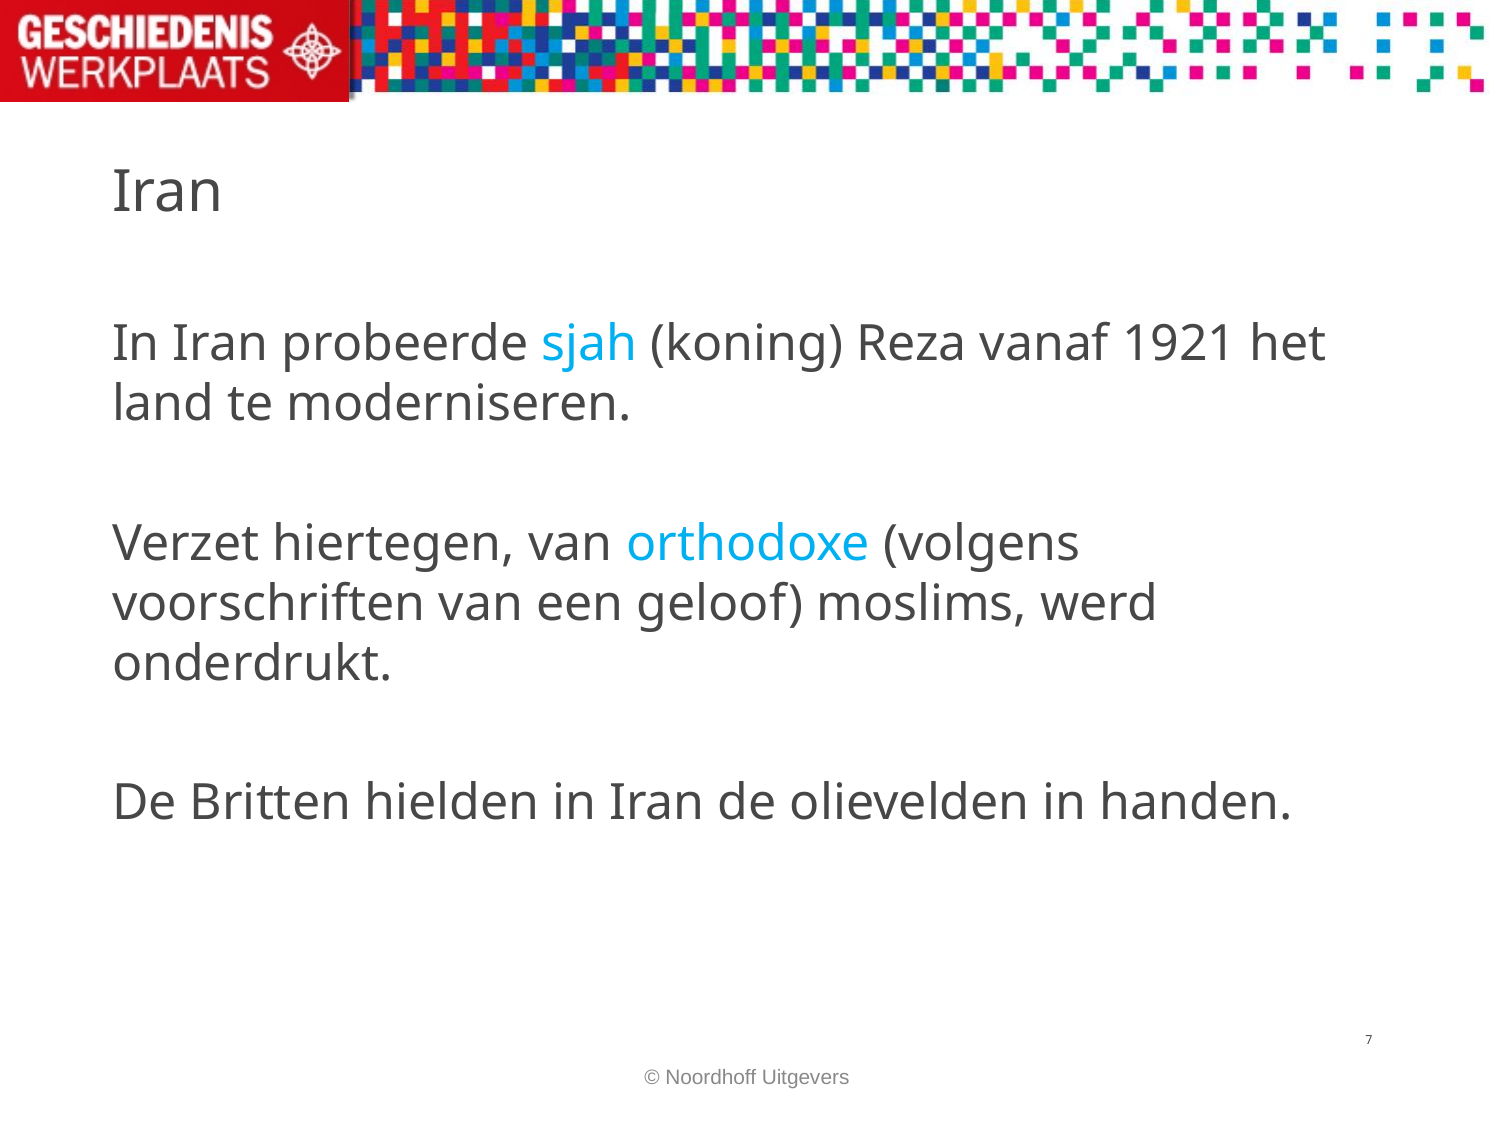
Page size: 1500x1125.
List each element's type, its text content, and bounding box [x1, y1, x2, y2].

list In Iran probeerde sjah (koning) Reza vanaf 1921 het land te moderniseren. Verzet hiertegen, van orthodoxe (volgens voorschriften van een geloof) moslims, werd onderdrukt. De Britten hielden in Iran de olievelden in handen. [112, 302, 1409, 988]
title Iran [112, 145, 1401, 256]
text_box © Noordhoff Uitgevers [512, 1045, 988, 1106]
slide_number 7 [1325, 1025, 1388, 1063]
picture [0, 0, 1500, 1125]
